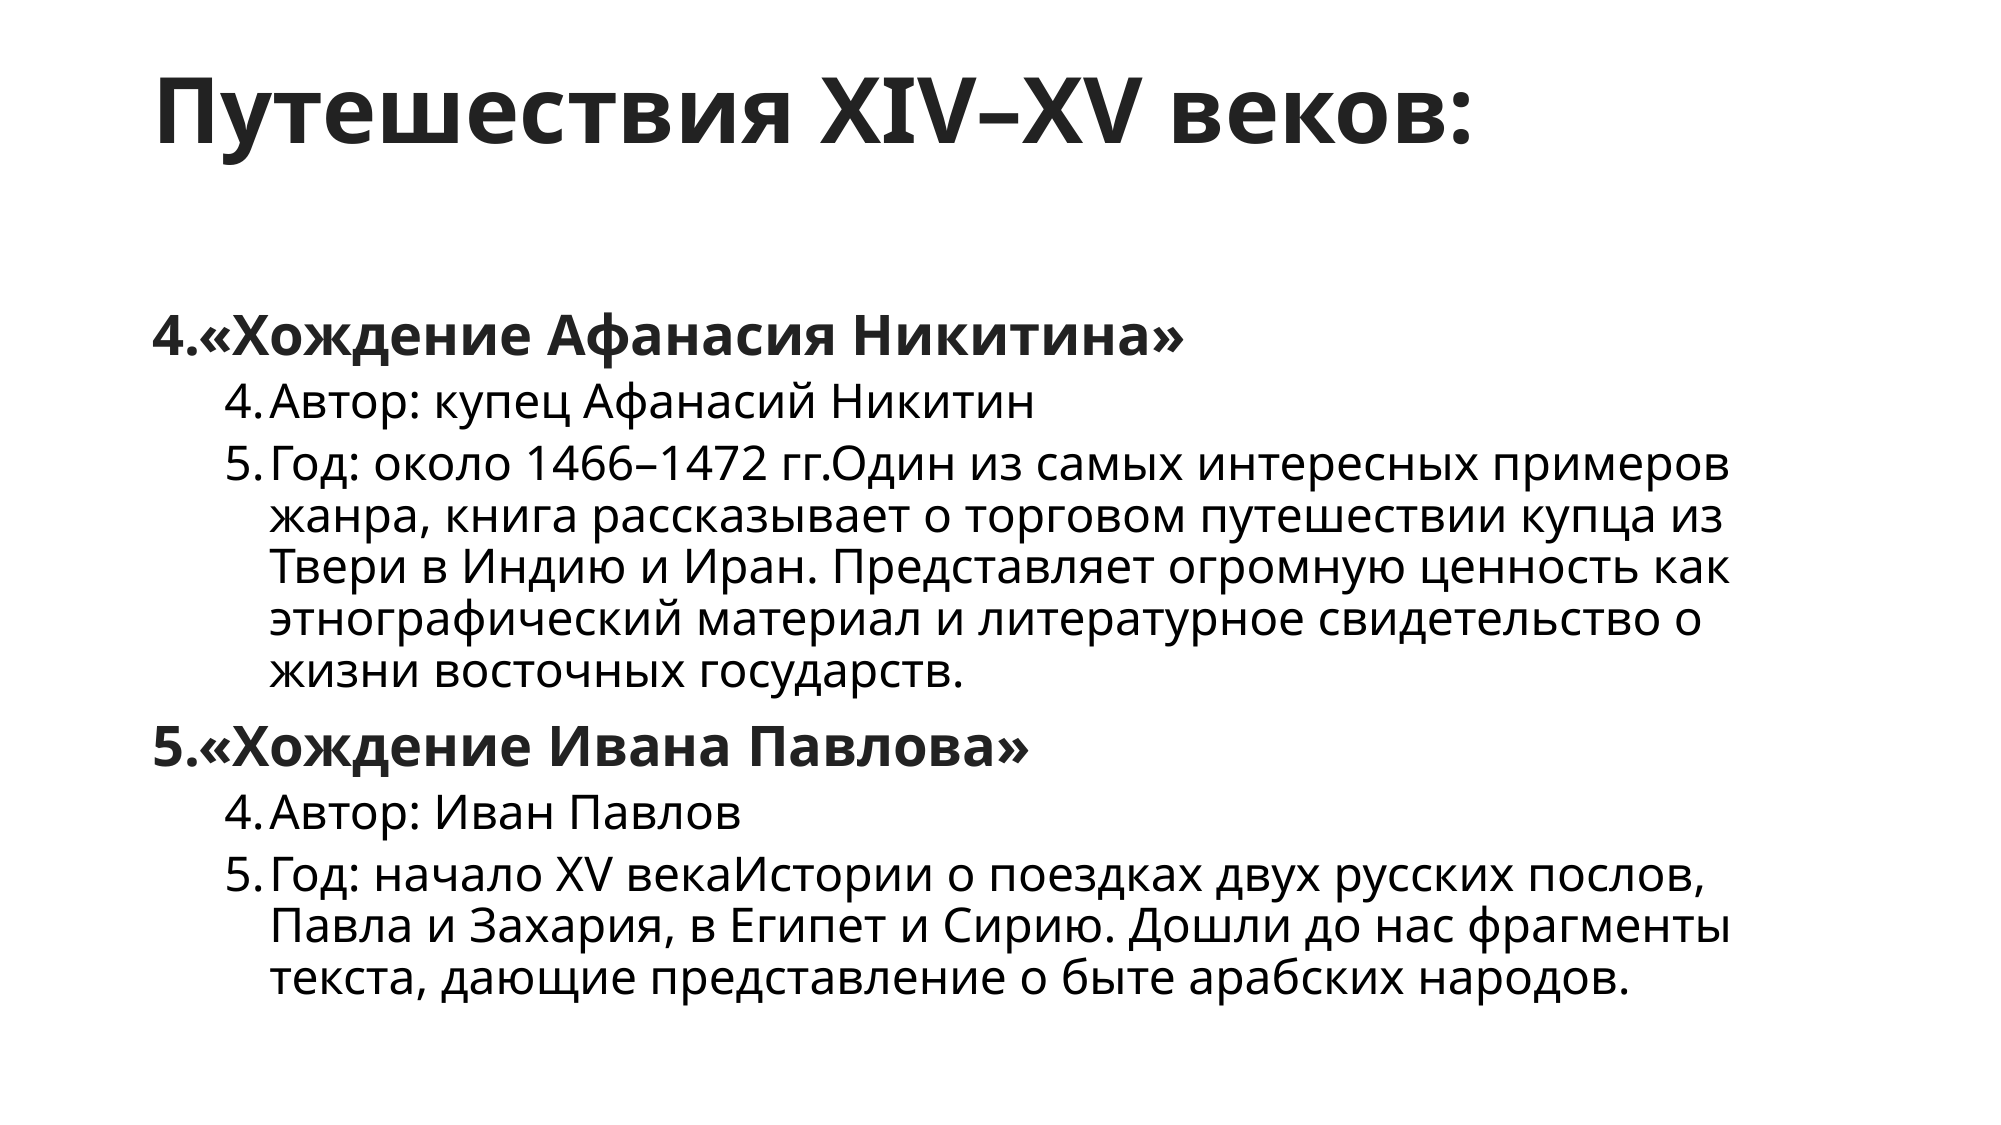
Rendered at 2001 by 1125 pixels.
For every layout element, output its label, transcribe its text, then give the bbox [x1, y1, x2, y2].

title Путешествия XIV–XV веков: [137, 59, 1863, 278]
list «Хождение Афанасия Никитина» Автор: купец Афанасий Никитин Год: около 1466–1472 гг.Один из самых интересных примеров жанра, книга рассказывает о торговом путешествии купца из Твери в Индию и Иран. Представляет огромную ценность как этнографический материал и литературное свидетельство о жизни восточных государств. «Хождение Ивана Павлова» Автор: Иван Павлов Год: начало XV векаИстории о поездках двух русских послов, Павла и Захария, в Египет и Сирию. Дошли до нас фрагменты текста, дающие представление о быте арабских народов. [137, 299, 1863, 1014]
